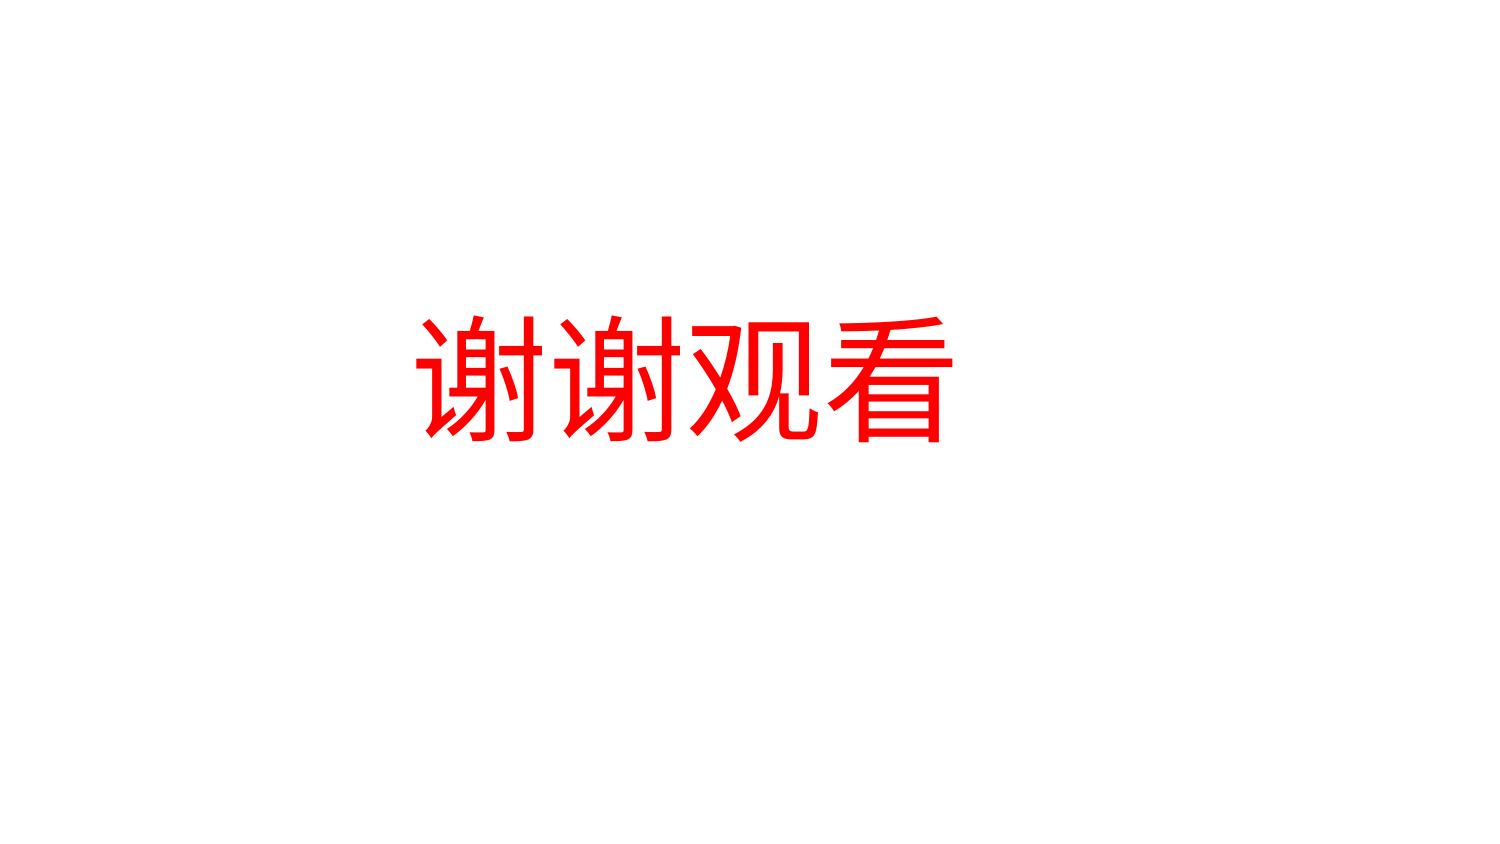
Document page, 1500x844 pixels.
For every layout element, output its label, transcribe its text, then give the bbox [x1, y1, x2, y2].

text_box 谢谢观看 [396, 286, 976, 466]
